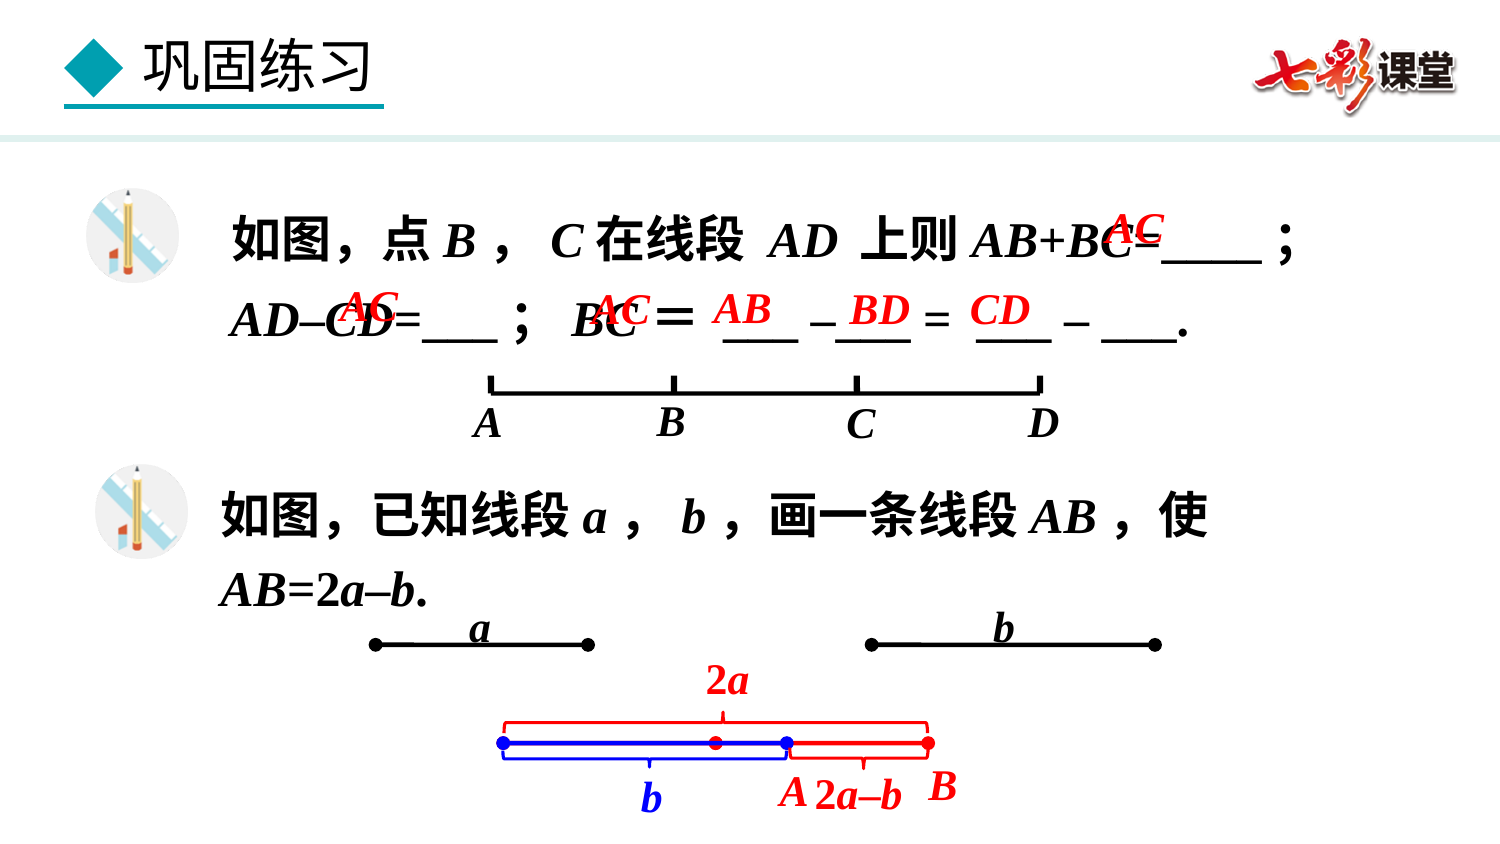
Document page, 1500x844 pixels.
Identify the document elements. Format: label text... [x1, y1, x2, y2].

text_box AC [576, 273, 666, 341]
text_box [497, 736, 793, 750]
text_box b [626, 761, 698, 829]
picture [95, 464, 188, 559]
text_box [375, 591, 1156, 660]
text_box [709, 744, 722, 750]
text_box [709, 736, 722, 743]
text_box [789, 747, 929, 759]
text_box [467, 375, 1091, 481]
text_box A [764, 755, 799, 823]
text_box 2a [690, 668, 765, 711]
text_box [793, 736, 935, 749]
text_box 如图，已知线段a，b，画一条线段AB，使 AB=2a–b. [205, 464, 1273, 624]
text_box AC [1090, 192, 1180, 261]
text_box [502, 750, 787, 761]
text_box B [918, 749, 955, 817]
text_box 2a–b [799, 758, 918, 826]
text_box CD [954, 273, 1046, 341]
text_box [504, 712, 928, 734]
text_box BD [834, 272, 926, 341]
text_box AC [324, 270, 414, 338]
picture [1249, 32, 1461, 118]
picture [86, 188, 179, 283]
text_box AB [698, 272, 787, 340]
text_box 如图，点B，C在线段 AD 上则AB+BC=____； AD–CD=___；BC＝ ___ –___ = ___ – ___. [159, 180, 1359, 385]
